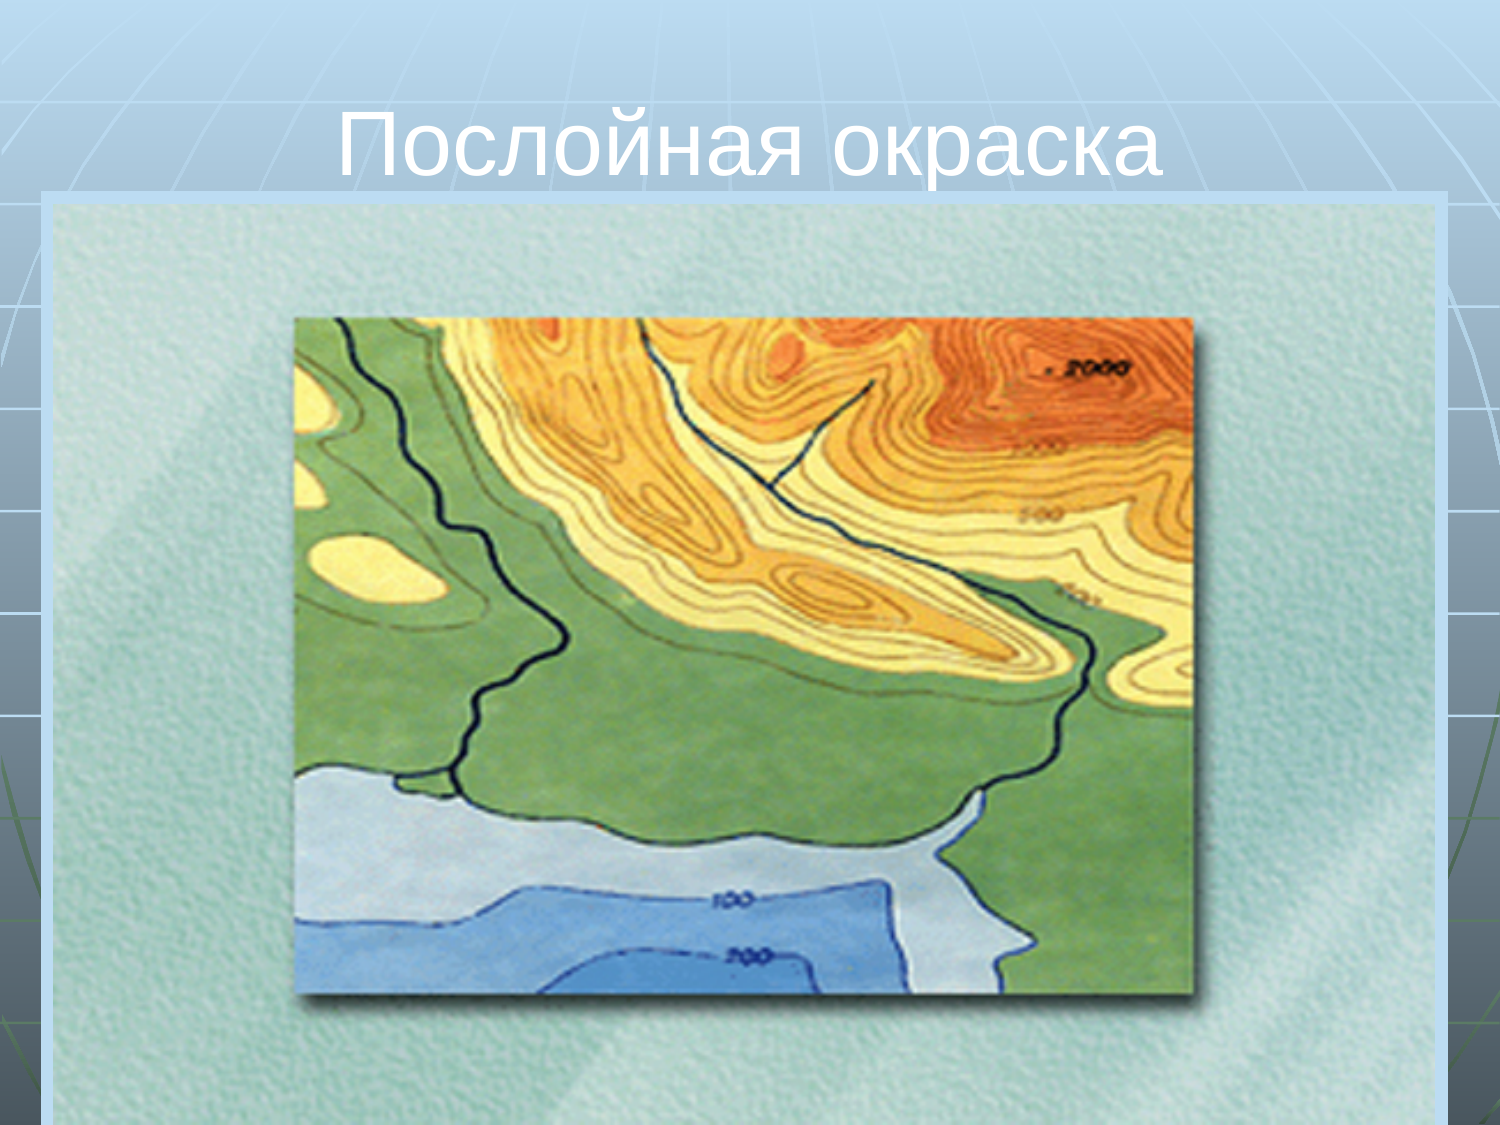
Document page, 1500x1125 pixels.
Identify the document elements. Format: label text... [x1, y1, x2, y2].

picture [52, 202, 1436, 1125]
title Послойная окраска [74, 45, 1426, 191]
